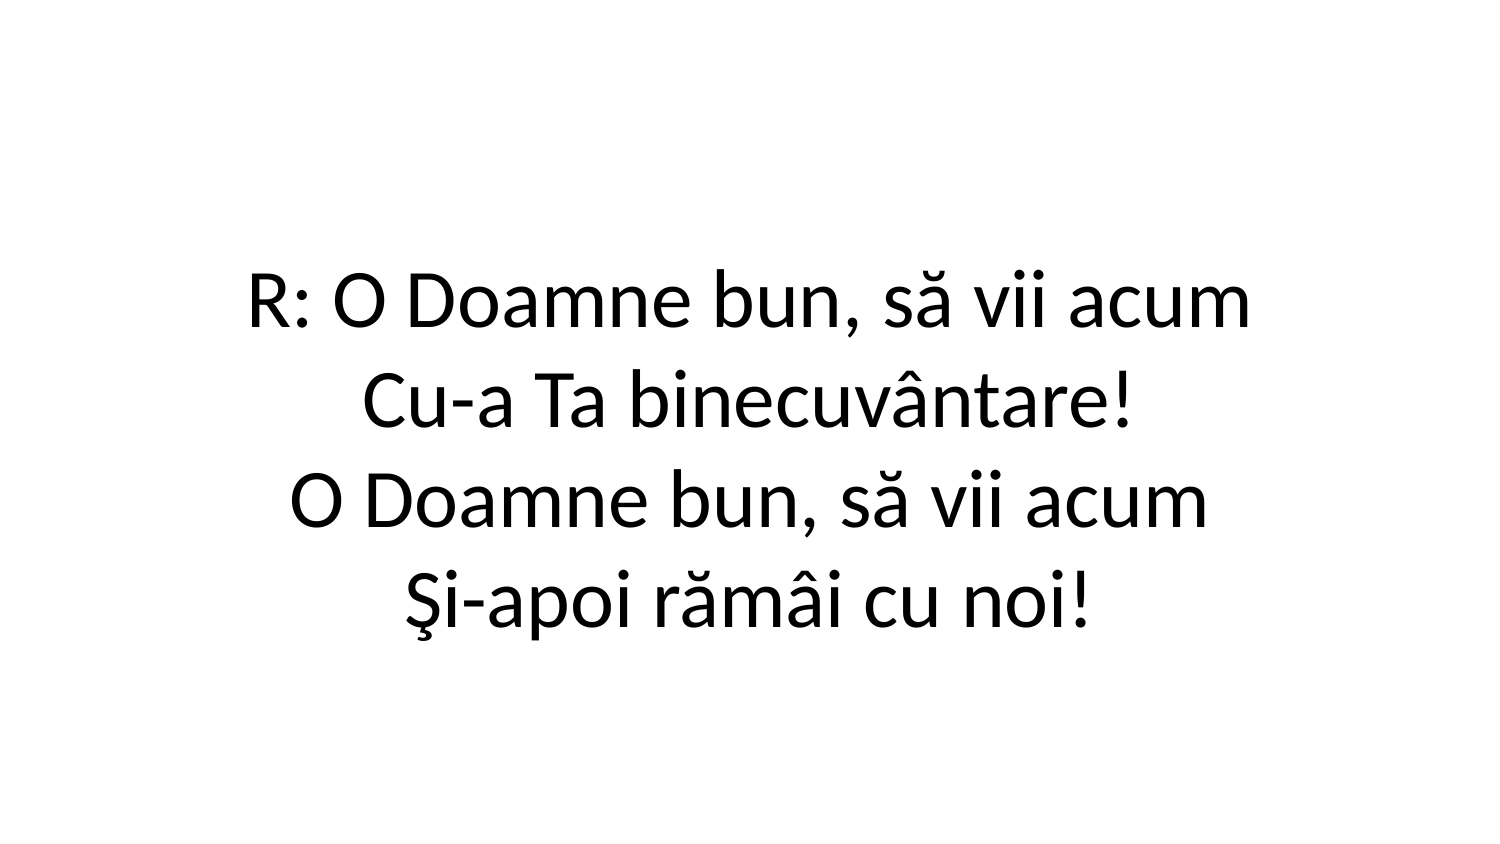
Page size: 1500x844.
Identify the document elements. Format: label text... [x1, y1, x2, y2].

text_box R: O Doamne bun, să vii acum Cu-a Ta binecuvântare! O Doamne bun, să vii acum Şi-apoi rămâi cu noi! [231, 192, 1269, 652]
